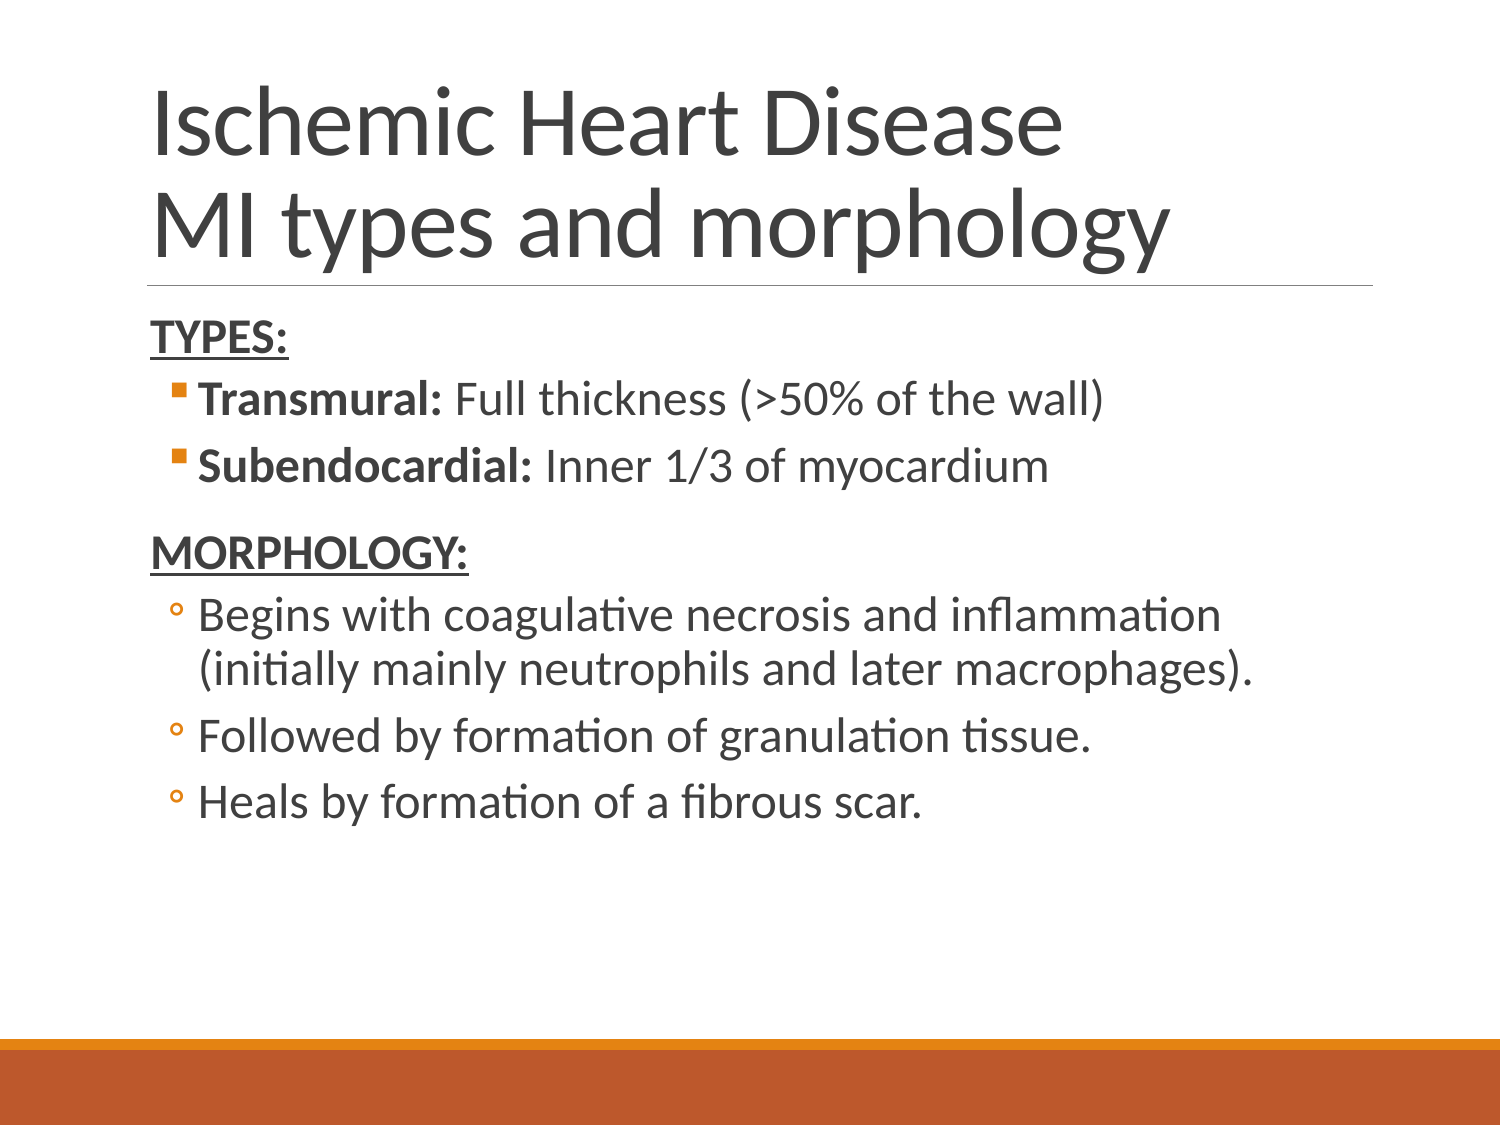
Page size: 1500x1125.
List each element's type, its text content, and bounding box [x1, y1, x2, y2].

list TYPES: Transmural: Full thickness (>50% of the wall) Subendocardial: Inner 1/3 of myocardium MORPHOLOGY: Begins with coagulative necrosis and inflammation (initially mainly neutrophils and later macrophages). Followed by formation of granulation tissue. Heals by formation of a fibrous scar. [135, 302, 1373, 963]
title Ischemic Heart Disease MI types and morphology [135, 47, 1373, 285]
